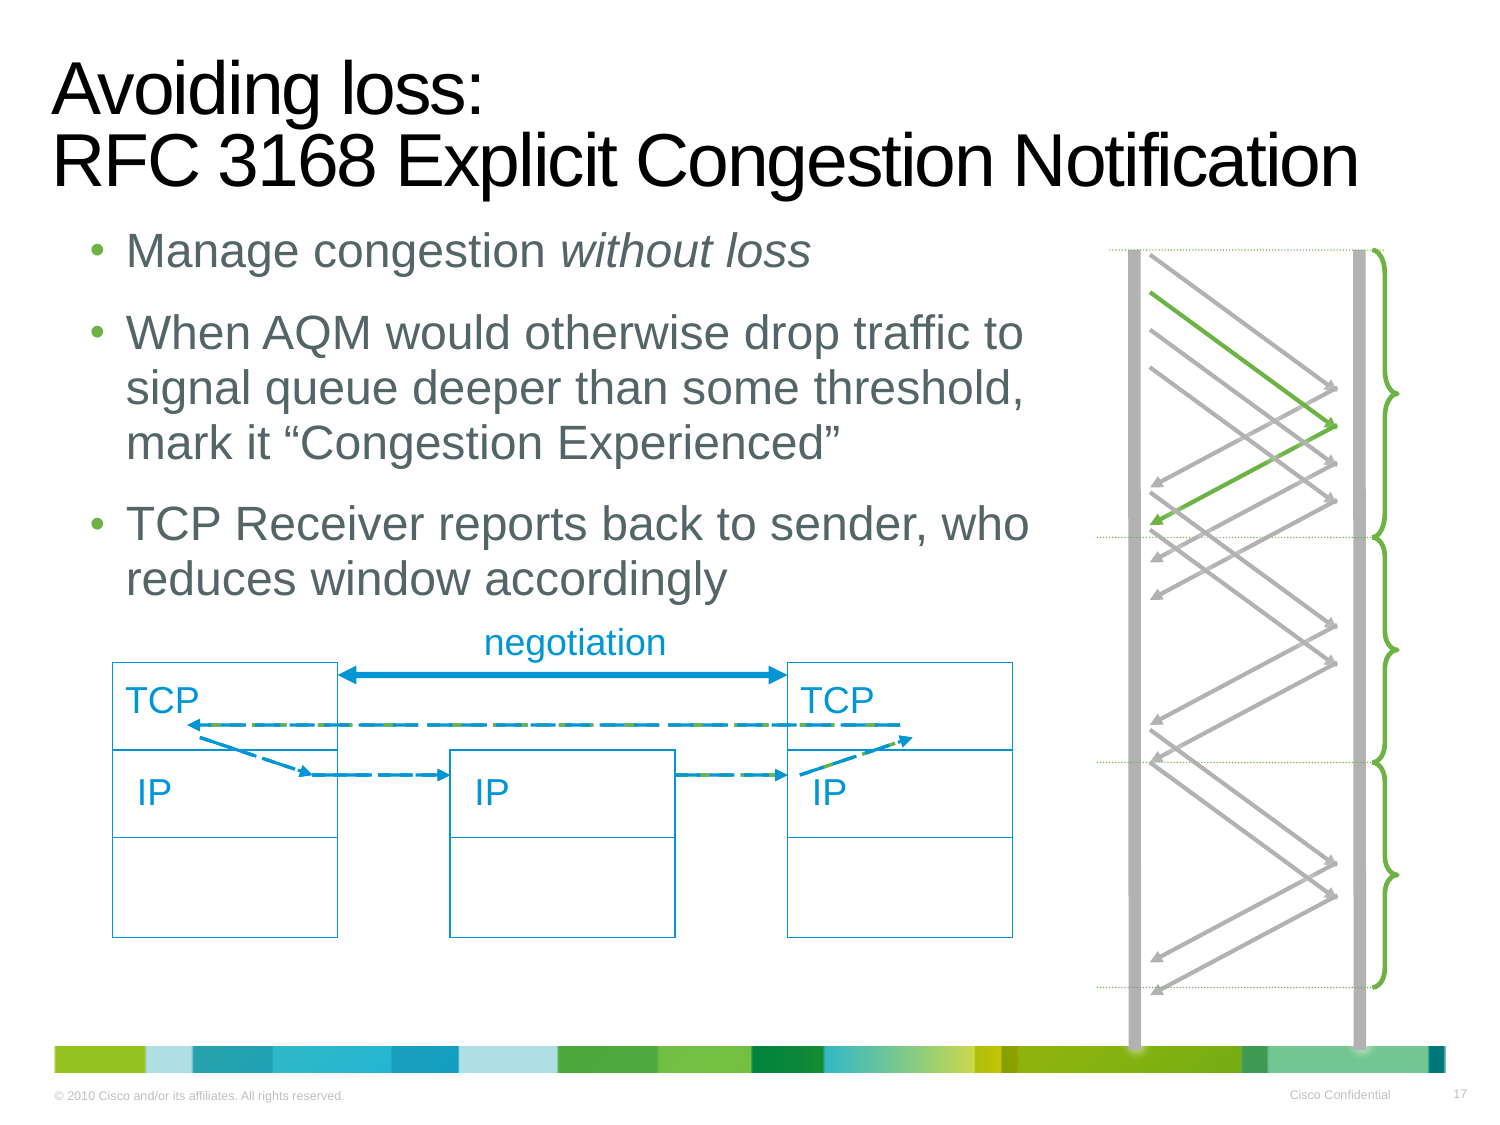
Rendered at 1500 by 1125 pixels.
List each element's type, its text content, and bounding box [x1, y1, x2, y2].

text_box [898, 735, 913, 748]
text_box [337, 668, 788, 682]
text_box IP [462, 762, 522, 820]
text_box IP [799, 762, 860, 820]
text_box [112, 837, 338, 938]
text_box negotiation [472, 612, 679, 670]
text_box [435, 768, 451, 782]
text_box [762, 768, 788, 782]
text_box [449, 750, 675, 837]
text_box [787, 750, 1013, 837]
text_box IP [124, 762, 185, 820]
text_box TCP [112, 669, 212, 727]
text_box [449, 837, 675, 938]
text_box [298, 765, 313, 777]
picture [54, 1046, 1446, 1073]
text_box [112, 662, 338, 750]
text_box TCP [787, 669, 887, 727]
list Manage congestion without loss When AQM would otherwise drop traffic to signal queue deeper than some threshold, mark it “Congestion Experienced” TCP Receiver reports back to sender, who reduces window accordingly [74, 216, 1063, 621]
text_box [112, 750, 338, 837]
text_box [787, 662, 1013, 750]
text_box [1097, 249, 1398, 996]
text_box [187, 718, 200, 732]
text_box [787, 837, 1013, 938]
title Avoiding loss: RFC 3168 Explicit Congestion Notification [37, 70, 1447, 209]
